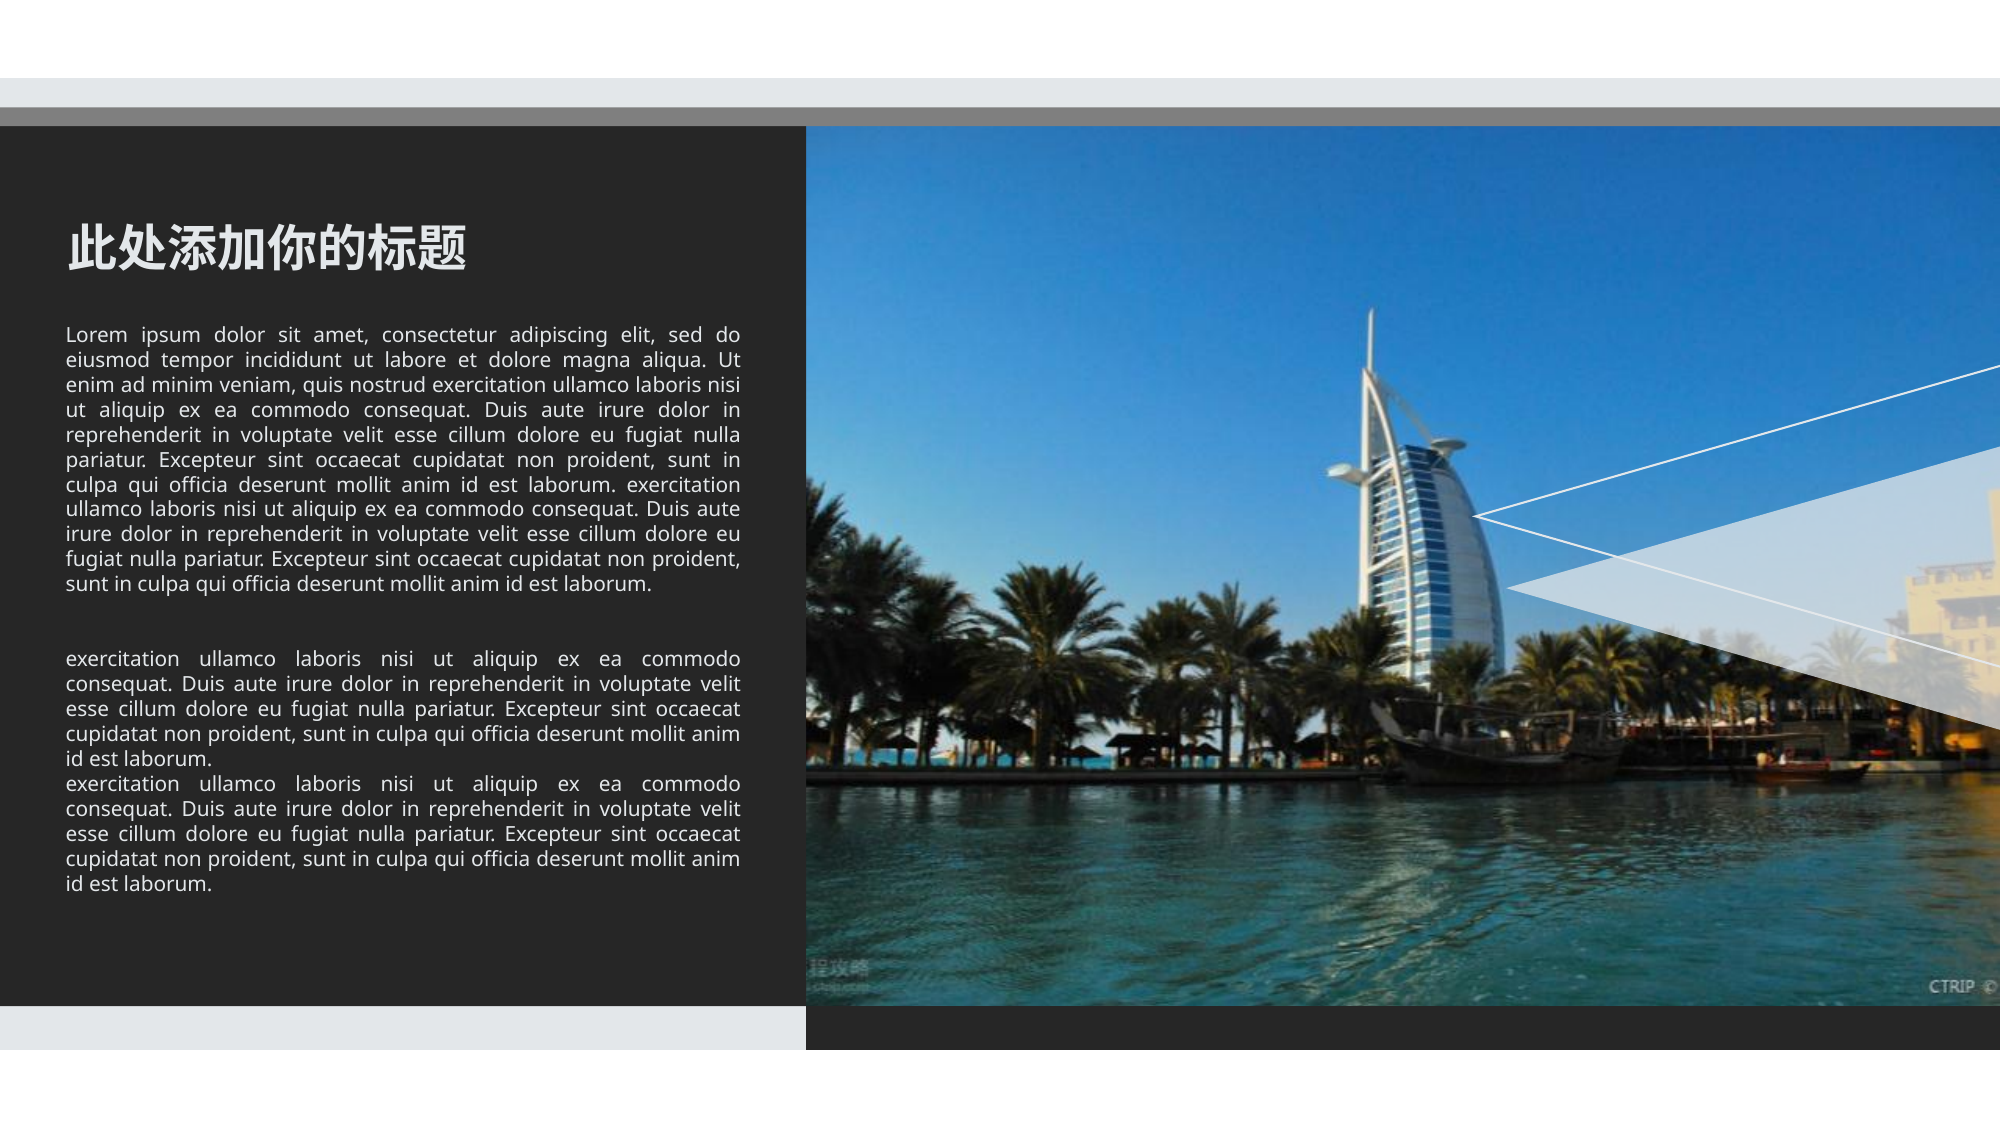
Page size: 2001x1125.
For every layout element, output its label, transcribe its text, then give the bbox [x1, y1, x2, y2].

text_box Lorem ipsum dolor sit amet, consectetur adipiscing elit, sed do eiusmod tempor incididunt ut labore et dolore magna aliqua. Ut enim ad minim veniam, quis nostrud exercitation ullamco laboris nisi ut aliquip ex ea commodo consequat. Duis aute irure dolor in reprehenderit in voluptate velit esse cillum dolore eu fugiat nulla pariatur. Excepteur sint occaecat cupidatat non proident, sunt in culpa qui officia deserunt mollit anim id est laborum. exercitation ullamco laboris nisi ut aliquip ex ea commodo consequat. Duis aute irure dolor in reprehenderit in voluptate velit esse cillum dolore eu fugiat nulla pariatur. Excepteur sint occaecat cupidatat non proident, sunt in culpa qui officia deserunt mollit anim id est laborum. exercitation ullamco laboris nisi ut aliquip ex ea commodo consequat. Duis aute irure dolor in reprehenderit in voluptate velit esse cillum dolore eu fugiat nulla pariatur. Excepteur sint occaecat cupidatat non proident, sunt in culpa qui officia deserunt mollit anim id est laborum. exercitation ullamco laboris nisi ut aliquip ex ea commodo consequat. Duis aute irure dolor in reprehenderit in voluptate velit esse cillum dolore eu fugiat nulla pariatur. Excepteur sint occaecat cupidatat non proident, sunt in culpa qui officia deserunt mollit anim id est laborum. [50, 313, 756, 904]
picture [806, 118, 2000, 1007]
text_box [0, 77, 2000, 106]
text_box [0, 106, 2000, 127]
text_box [0, 1007, 805, 1051]
text_box [0, 127, 806, 1007]
text_box [805, 1007, 2000, 1051]
text_box 此处添加你的标题 [52, 208, 483, 284]
